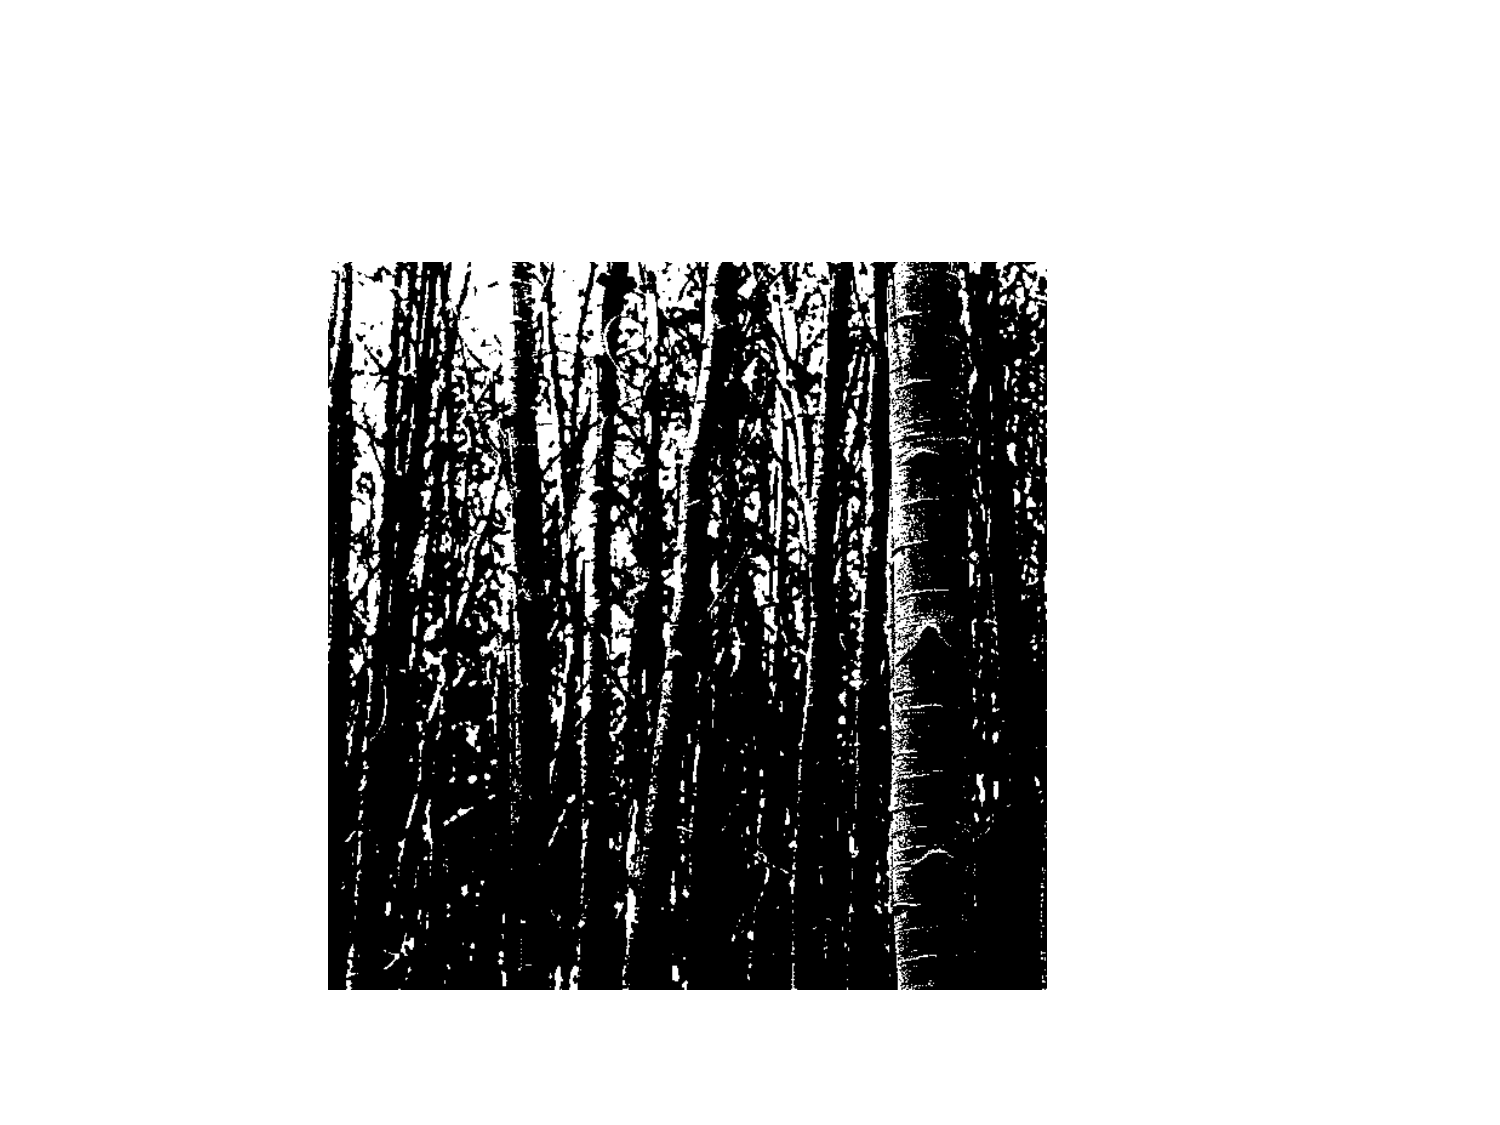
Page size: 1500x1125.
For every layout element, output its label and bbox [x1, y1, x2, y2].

picture [327, 262, 1047, 990]
